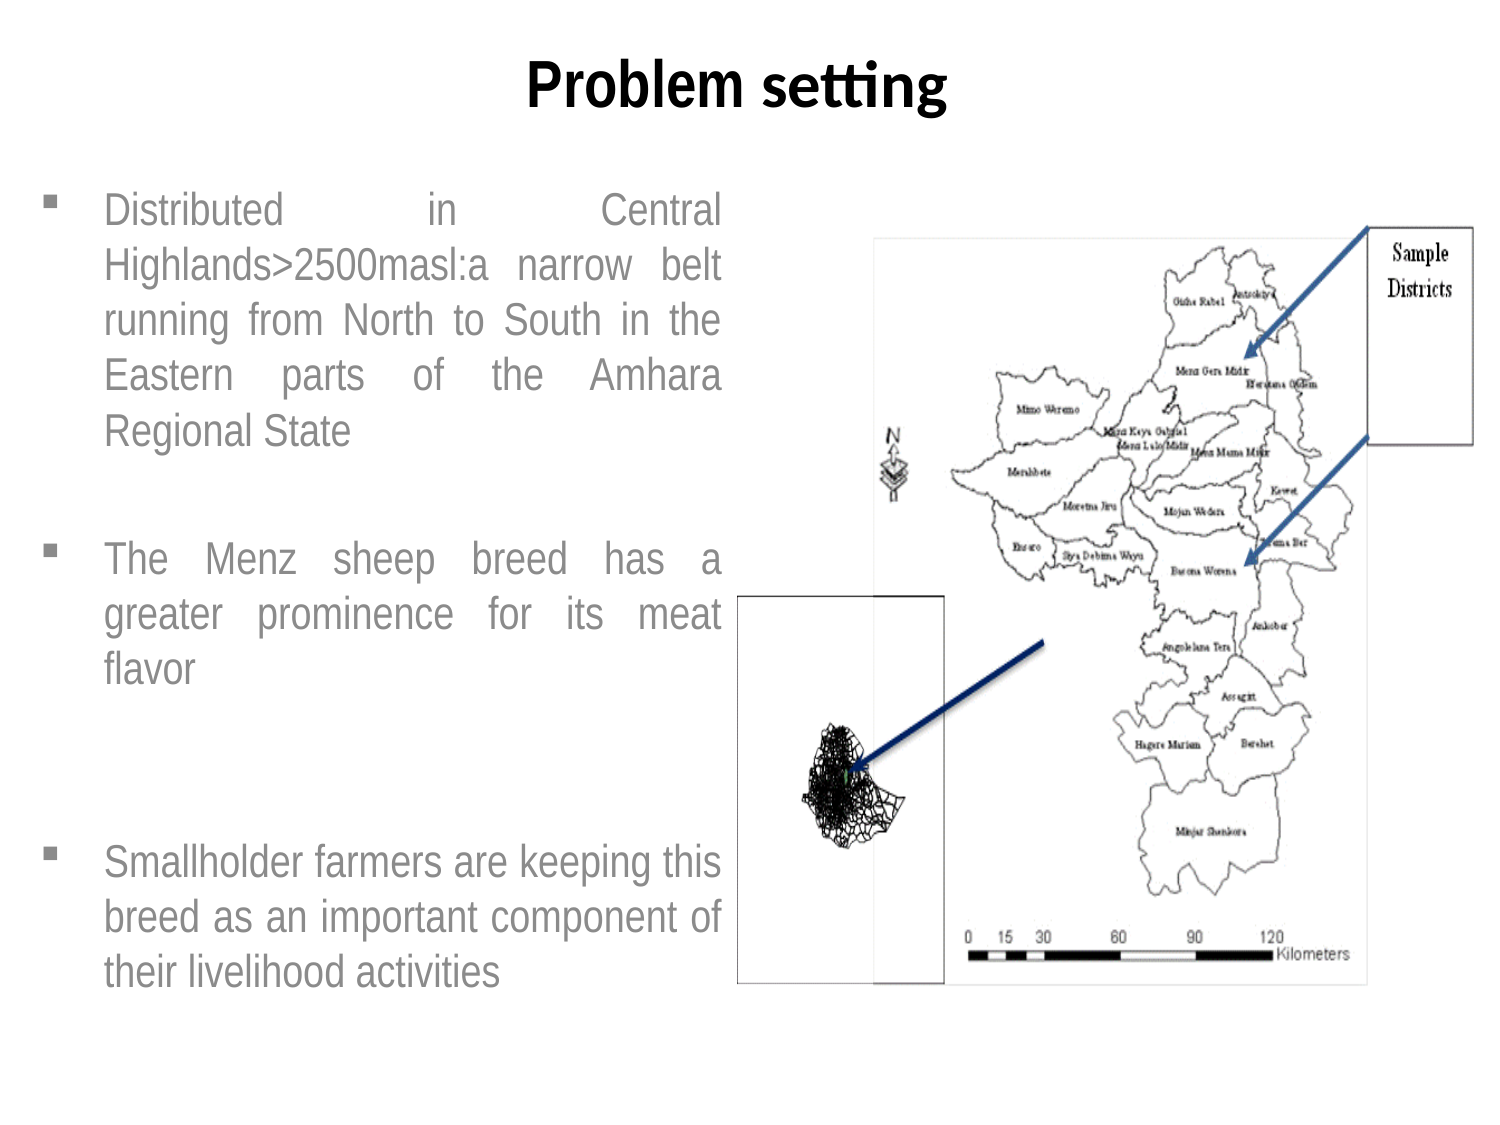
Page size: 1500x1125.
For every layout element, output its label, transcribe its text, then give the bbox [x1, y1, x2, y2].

subtitle Distributed in Central Highlands>2500masl:a narrow belt running from North to South in the Eastern parts of the Amhara Regional State The Menz sheep breed has a greater prominence for its meat flavor Smallholder farmers are keeping this breed as an important component of their livelihood activities [24, 172, 738, 1063]
picture [737, 224, 1476, 988]
title Problem setting [99, 0, 1375, 163]
